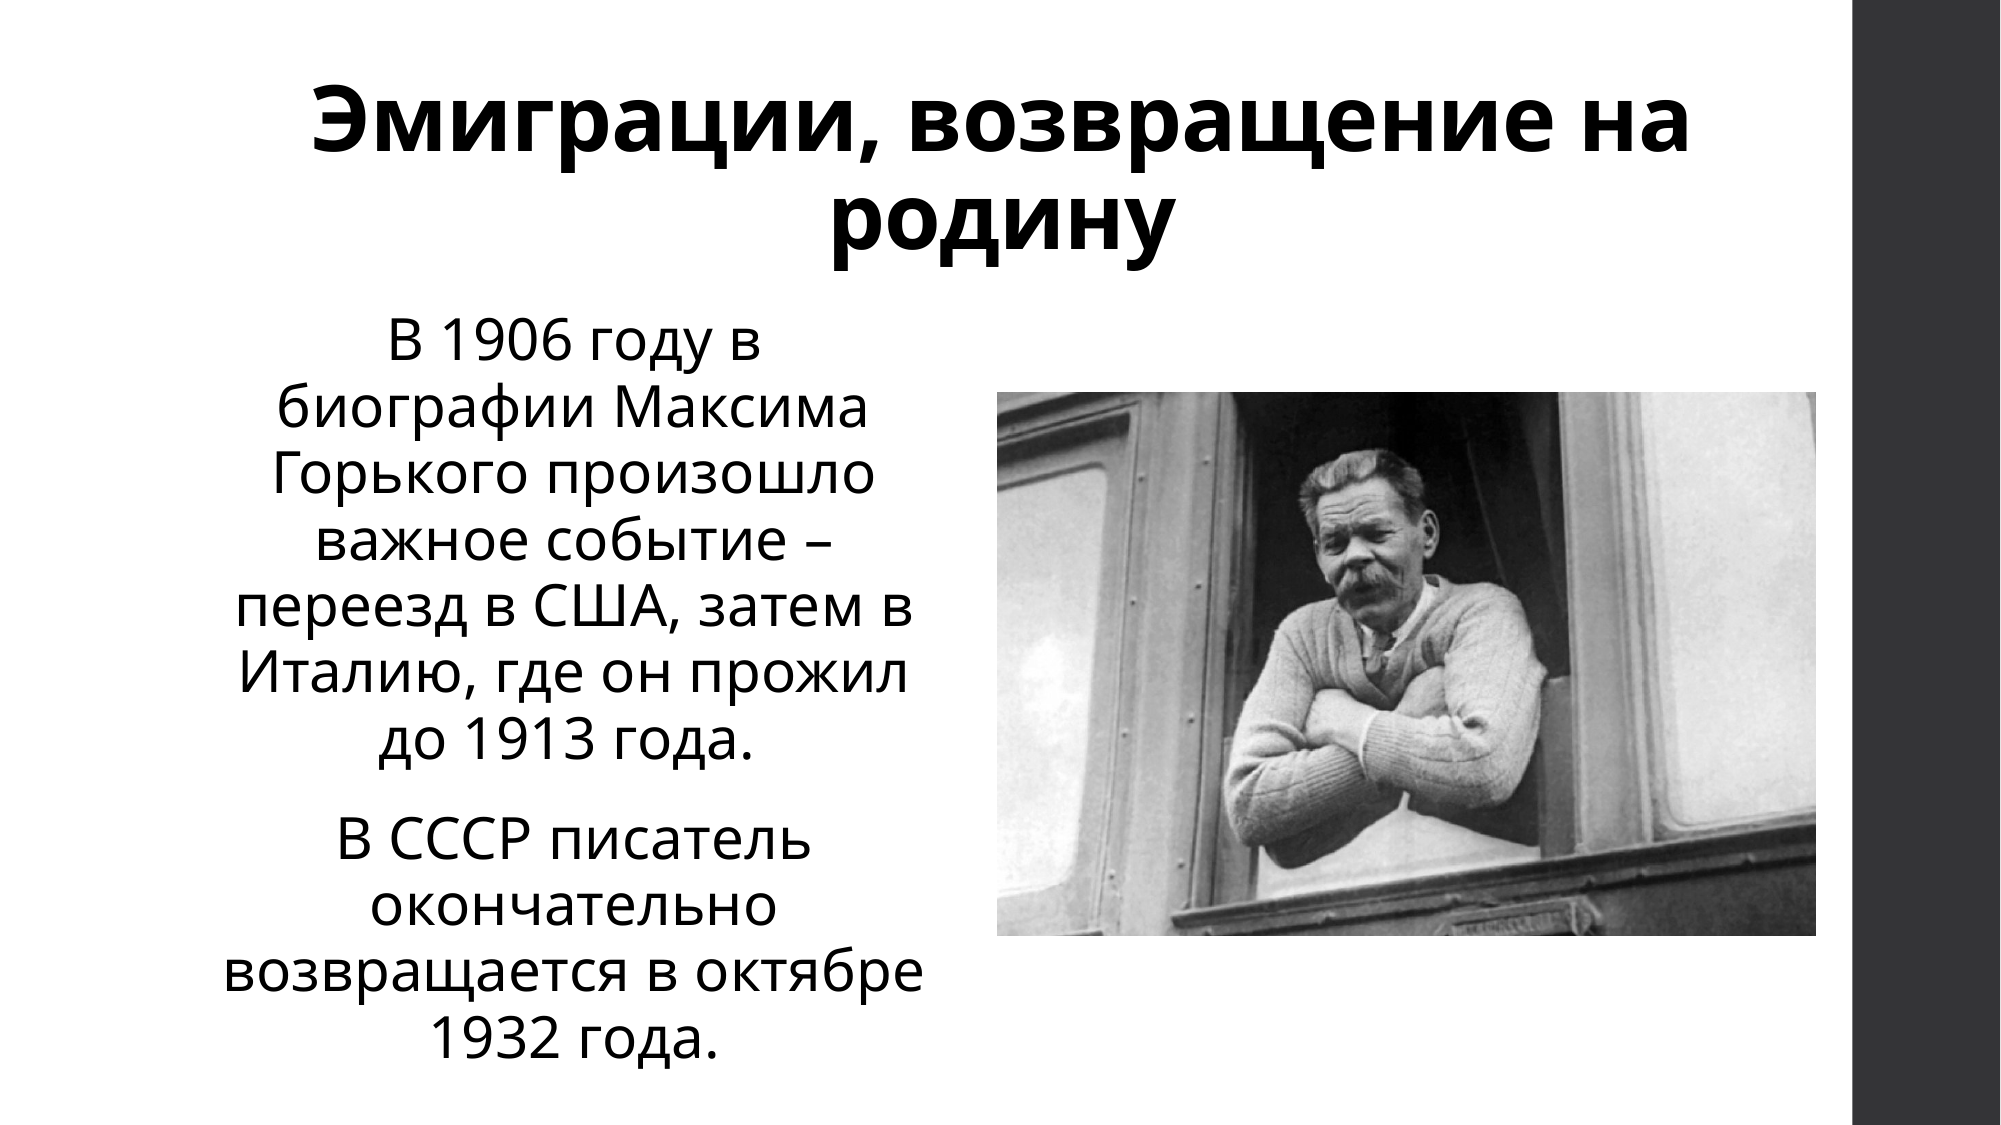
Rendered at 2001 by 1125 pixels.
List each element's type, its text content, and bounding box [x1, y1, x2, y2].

title Эмиграции, возвращение на родину [206, 60, 1797, 278]
list В 1906 году в биографии Максима Горького произошло важное событие – переезд в США, затем в Италию, где он прожил до 1913 года. В СССР писатель окончательно возвращается в октябре 1932 года. [206, 299, 942, 1014]
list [997, 392, 1816, 936]
